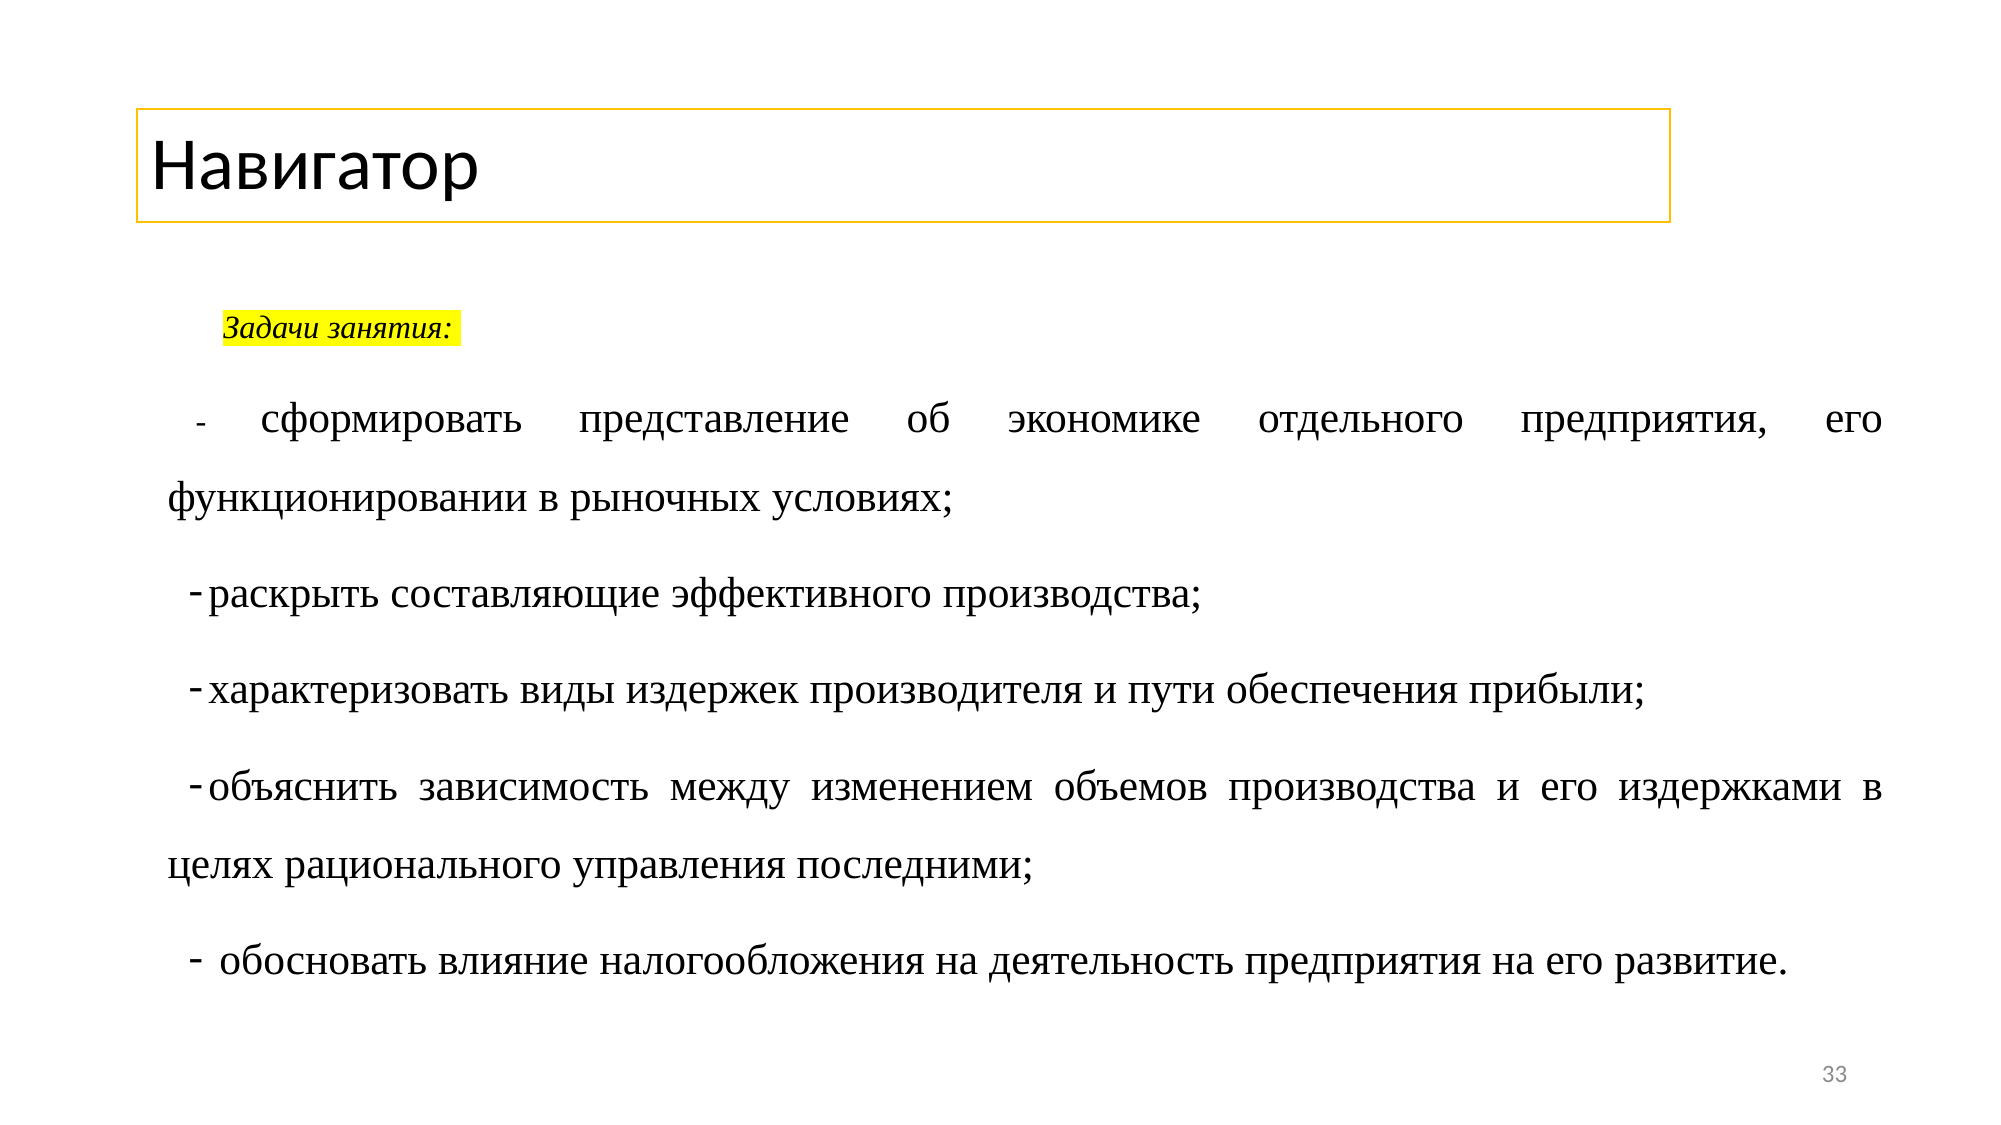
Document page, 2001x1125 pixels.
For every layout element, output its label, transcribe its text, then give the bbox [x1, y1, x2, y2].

list Задачи занятия: - сформировать представление об экономике отдельного предприятия, его функционировании в рыночных условиях; раскрыть составляющие эффективного производства; характеризовать виды издержек производителя и пути обеспечения прибыли; объяснить зависимость между изменением объемов производства и его издержками в целях рационального управления последними; обосновать влияние налогообложения на деятельность предприятия на его развитие. [138, 278, 1900, 999]
title Навигатор [136, 108, 1671, 223]
slide_number 33 [1412, 1042, 1863, 1103]
